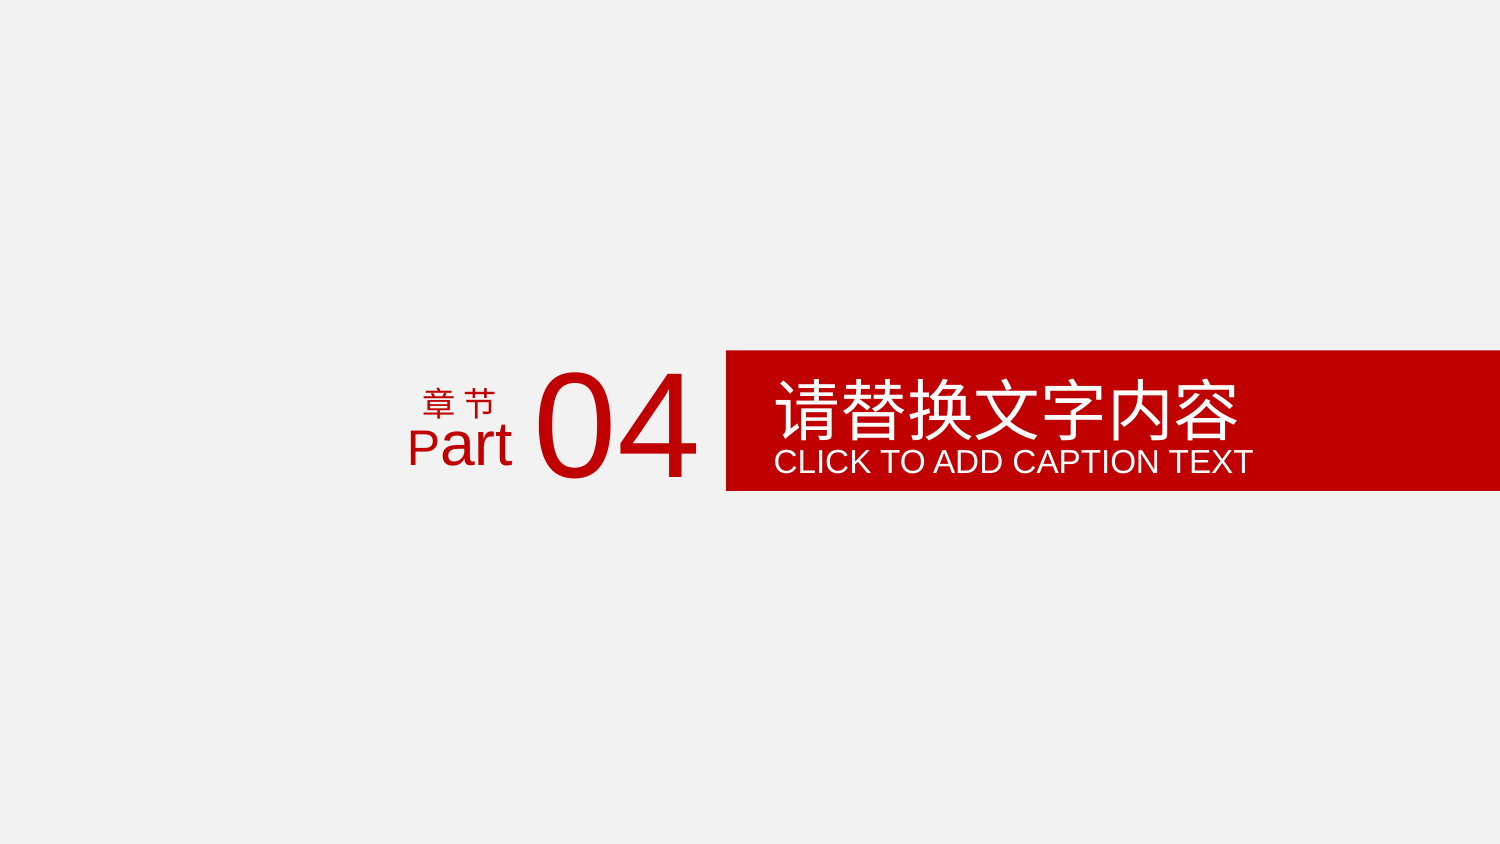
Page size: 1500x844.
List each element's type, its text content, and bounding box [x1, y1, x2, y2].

text_box 请替换文字内容 [773, 377, 1271, 444]
text_box 章 节 [422, 383, 497, 424]
text_box Part [406, 403, 513, 479]
text_box 04 [534, 327, 702, 508]
text_box CLICK TO ADD CAPTION TEXT [773, 444, 1271, 481]
text_box [726, 350, 1500, 491]
